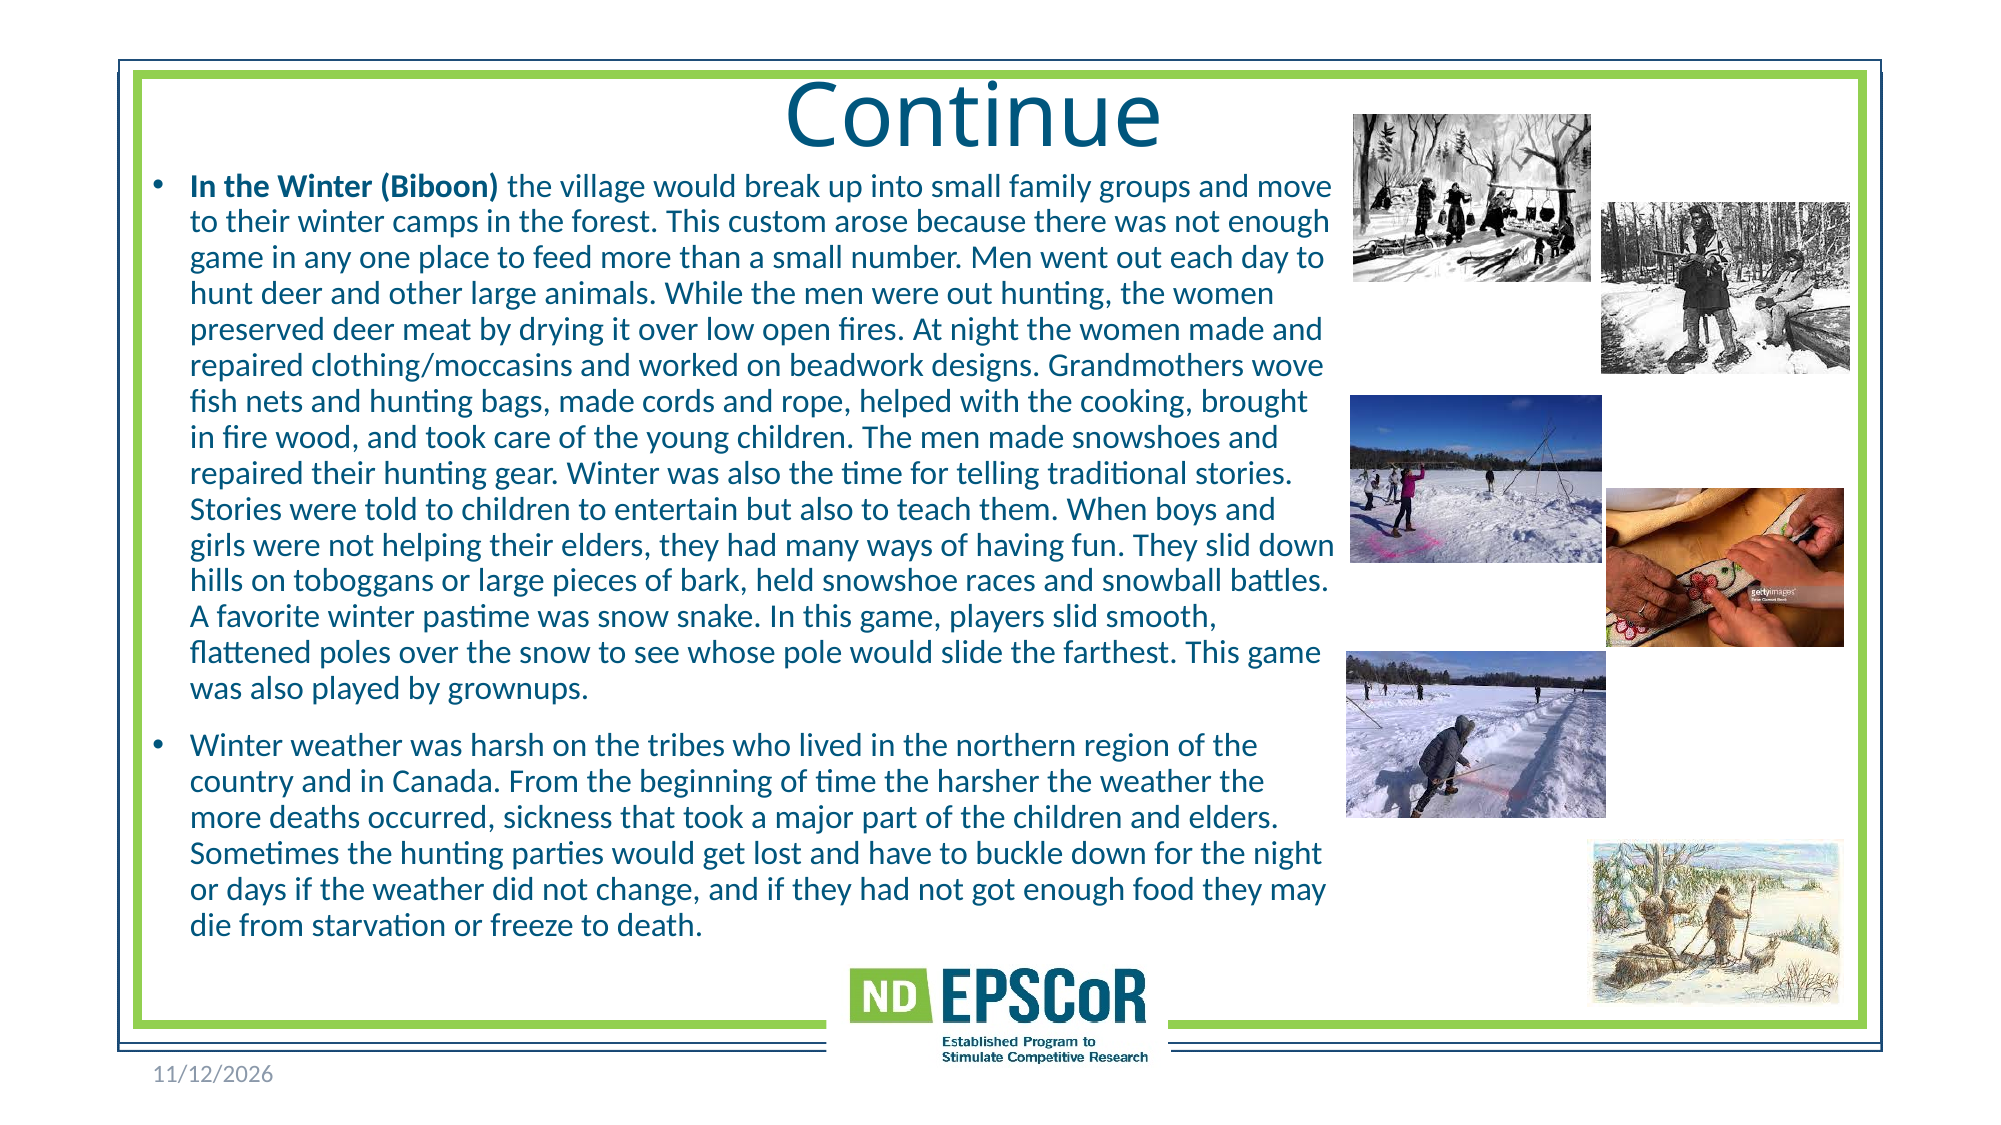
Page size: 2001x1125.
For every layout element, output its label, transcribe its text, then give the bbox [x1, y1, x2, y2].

picture [1601, 202, 1850, 375]
picture [1353, 114, 1591, 282]
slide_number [137, 1042, 588, 1103]
picture [1587, 839, 1844, 1007]
picture [117, 72, 137, 1052]
picture [588, 72, 1883, 1068]
picture [1350, 395, 1602, 563]
list In the Winter (Biboon) the village would break up into small family groups and move to their winter camps in the forest. This custom arose because there was not enough game in any one place to feed more than a small number. Men went out each day to hunt deer and other large animals. While the men were out hunting, the women preserved deer meat by drying it over low open fires. At night the women made and repaired clothing/moccasins and worked on beadwork designs. Grandmothers wove fish nets and hunting bags, made cords and rope, helped with the cooking, brought in fire wood, and took care of the young children. The men made snowshoes and repaired their hunting gear. Winter was also the time for telling traditional stories. Stories were told to children to entertain but also to teach them. When boys and girls were not helping their elders, they had many ways of having fun. They slid down hills on toboggans or large pieces of bark, held snowshoe races and snowball battles. A favorite winter pastime was snow snake. In this game, players slid smooth, flattened poles over the snow to see whose pole would slide the farthest. This game was also played by grownups. Winter weather was harsh on the tribes who lived in the northern region of the country and in Canada. From the beginning of time the harsher the weather the more deaths occurred, sickness that took a major part of the children and elders. Sometimes the hunting parties would get lost and have to buckle down for the night or days if the weather did not change, and if they had not got enough food they may die from starvation or freeze to death. [137, 160, 1354, 1014]
picture [1606, 488, 1844, 647]
title Continue [647, 61, 1301, 160]
picture [1346, 651, 1606, 818]
